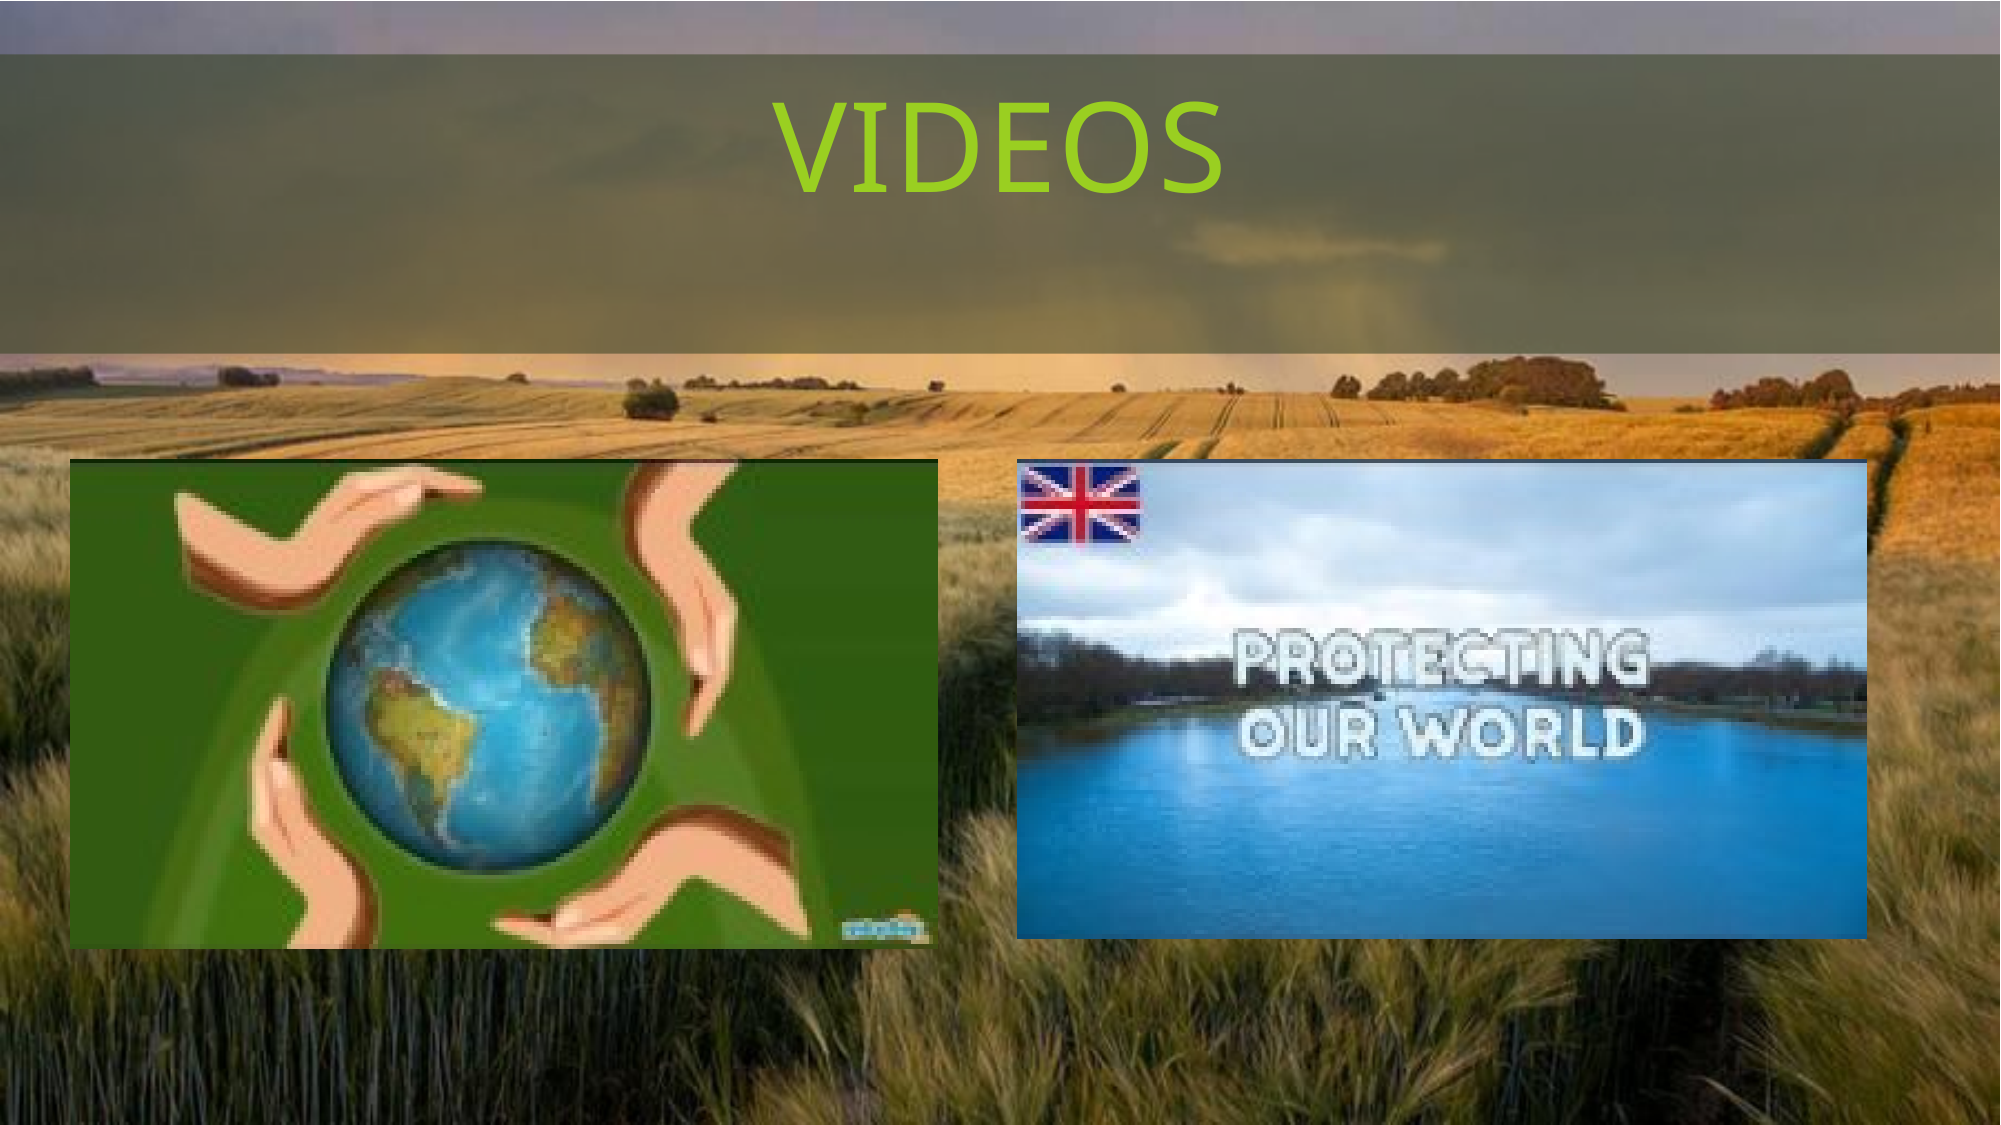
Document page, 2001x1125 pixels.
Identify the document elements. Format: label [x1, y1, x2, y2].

text_box [69, 459, 938, 950]
text_box [1017, 459, 1868, 940]
picture [0, 1, 2000, 1125]
